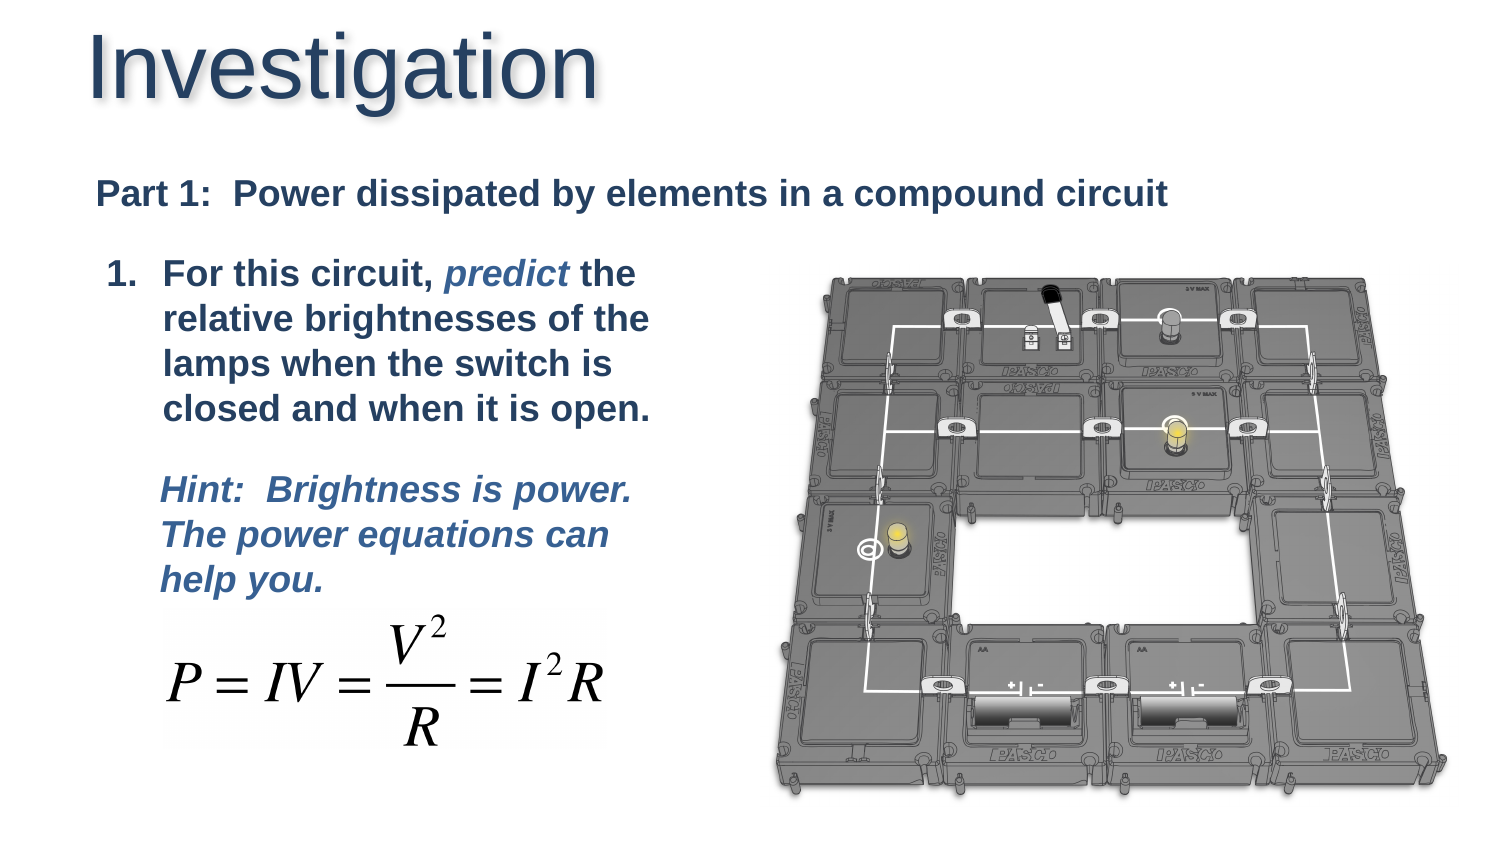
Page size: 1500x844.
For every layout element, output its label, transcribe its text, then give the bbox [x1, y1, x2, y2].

text_box Part 1: Power dissipated by elements in a compound circuit [80, 161, 1459, 222]
text_box Hint: Brightness is power. The power equations can help you. [145, 458, 708, 698]
picture [163, 607, 608, 750]
text_box Investigation [70, 0, 1412, 185]
text_box For this circuit, predict the relative brightnesses of the lamps when the switch is closed and when it is open. [91, 241, 730, 482]
picture [759, 263, 1459, 807]
